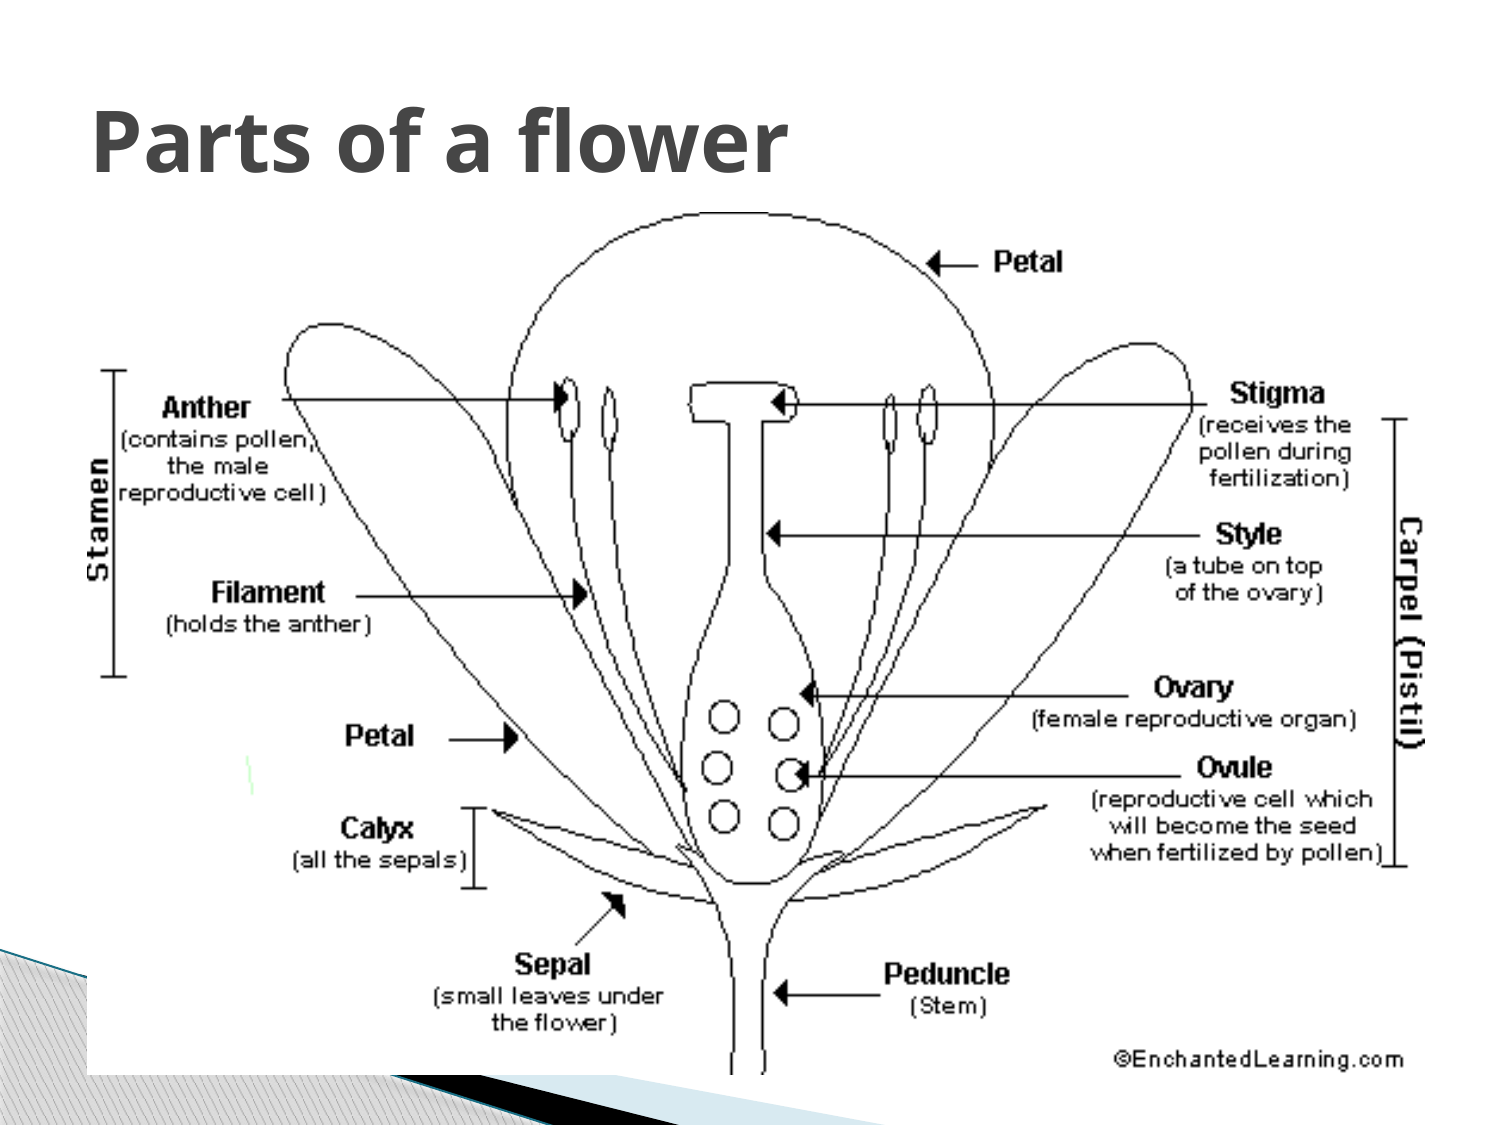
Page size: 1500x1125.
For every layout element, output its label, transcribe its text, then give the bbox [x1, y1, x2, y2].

title Parts of a flower [75, 45, 1425, 233]
picture [87, 212, 1426, 1076]
